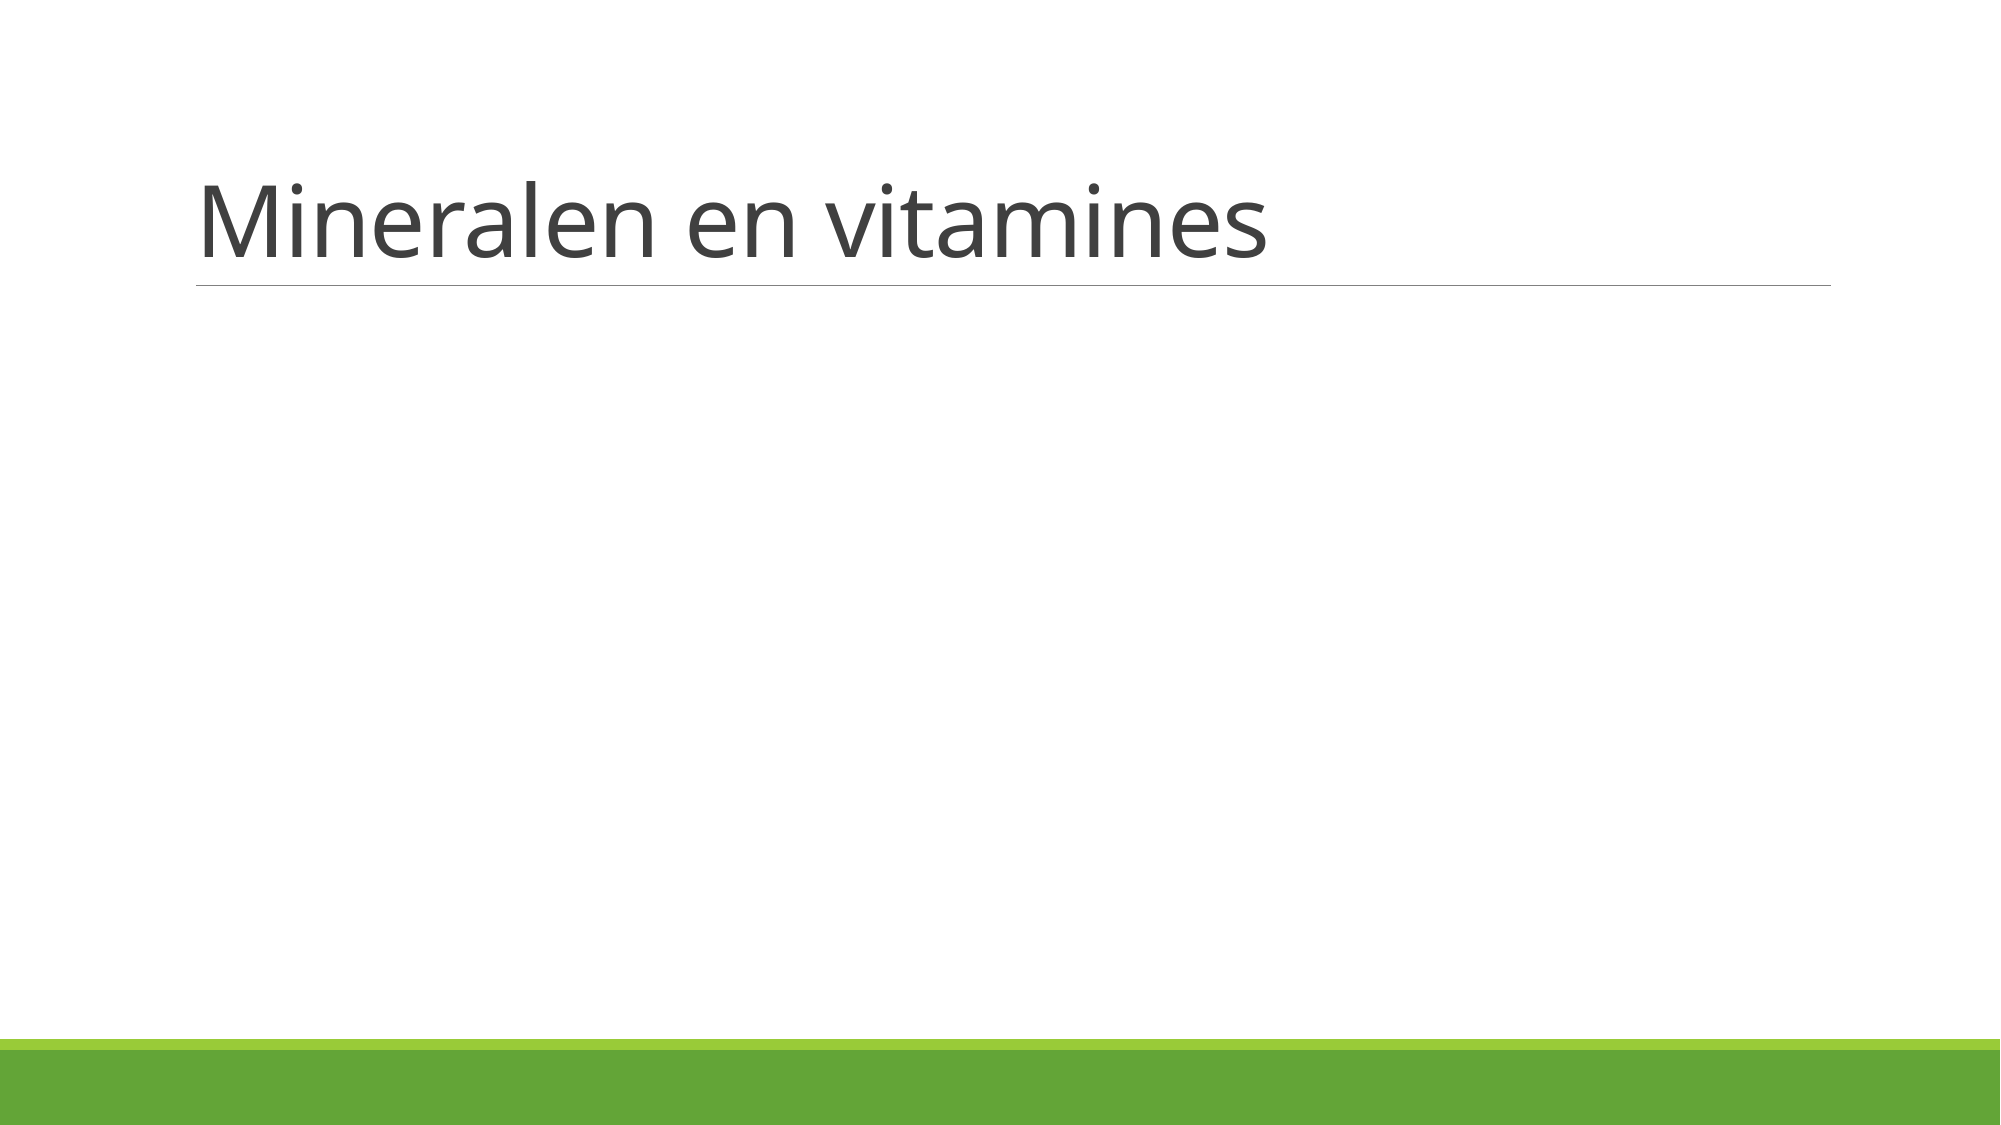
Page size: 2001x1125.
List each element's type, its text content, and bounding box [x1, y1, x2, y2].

title Mineralen en vitamines [180, 47, 1830, 285]
